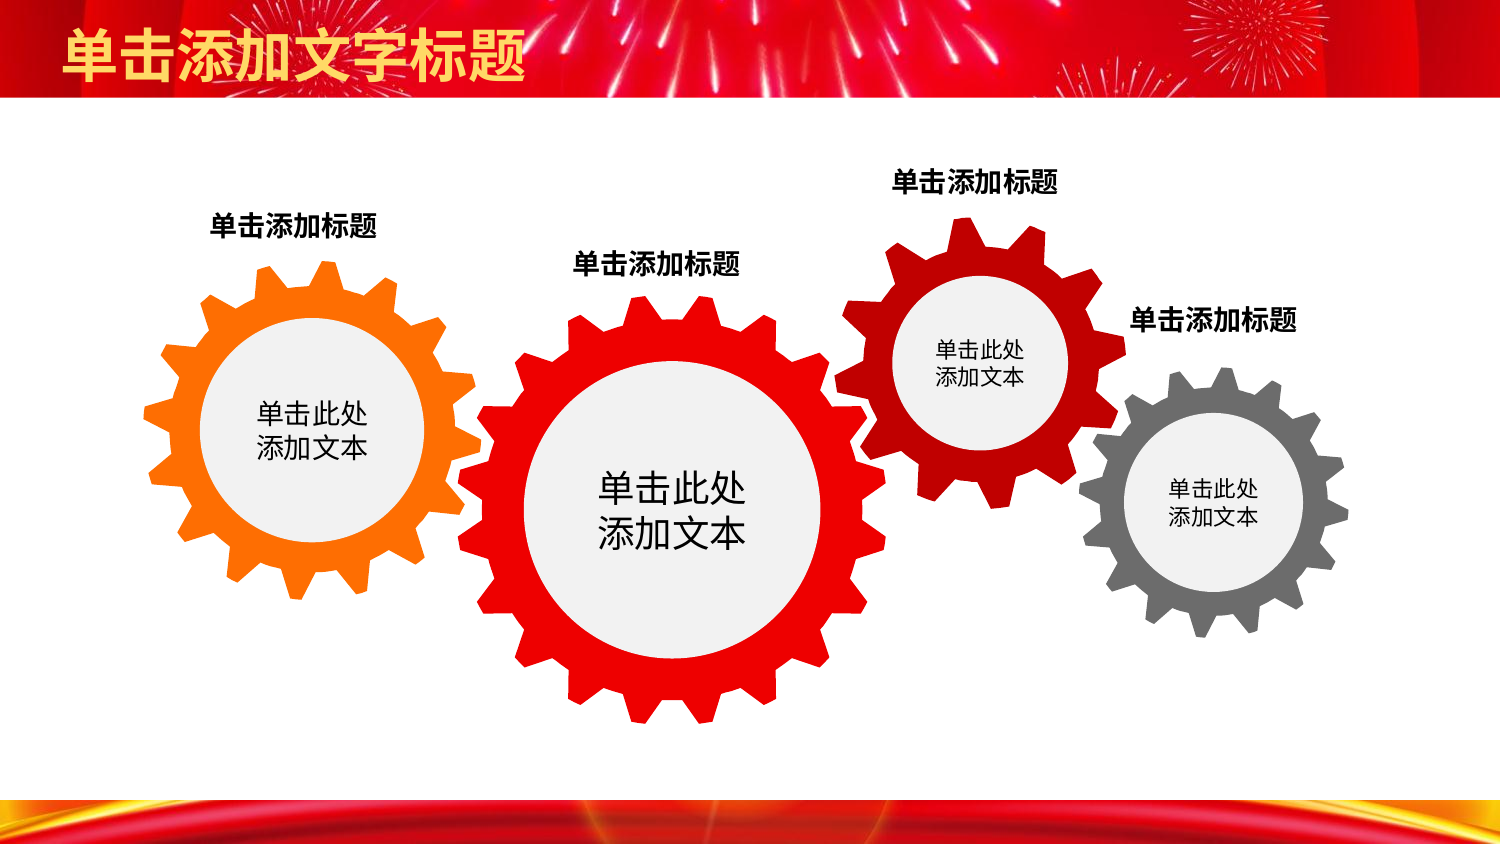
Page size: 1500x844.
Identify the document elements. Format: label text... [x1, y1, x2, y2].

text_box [143, 261, 482, 600]
picture [0, 800, 1500, 844]
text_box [834, 217, 1126, 509]
text_box 单击添加标题 [153, 200, 435, 250]
text_box 单击添加标题 [516, 239, 798, 288]
picture [0, 0, 1500, 97]
text_box 单击添加标题 [1126, 294, 1337, 344]
text_box 单击添加标题 [834, 157, 1116, 206]
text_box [1078, 367, 1349, 638]
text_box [457, 296, 886, 724]
